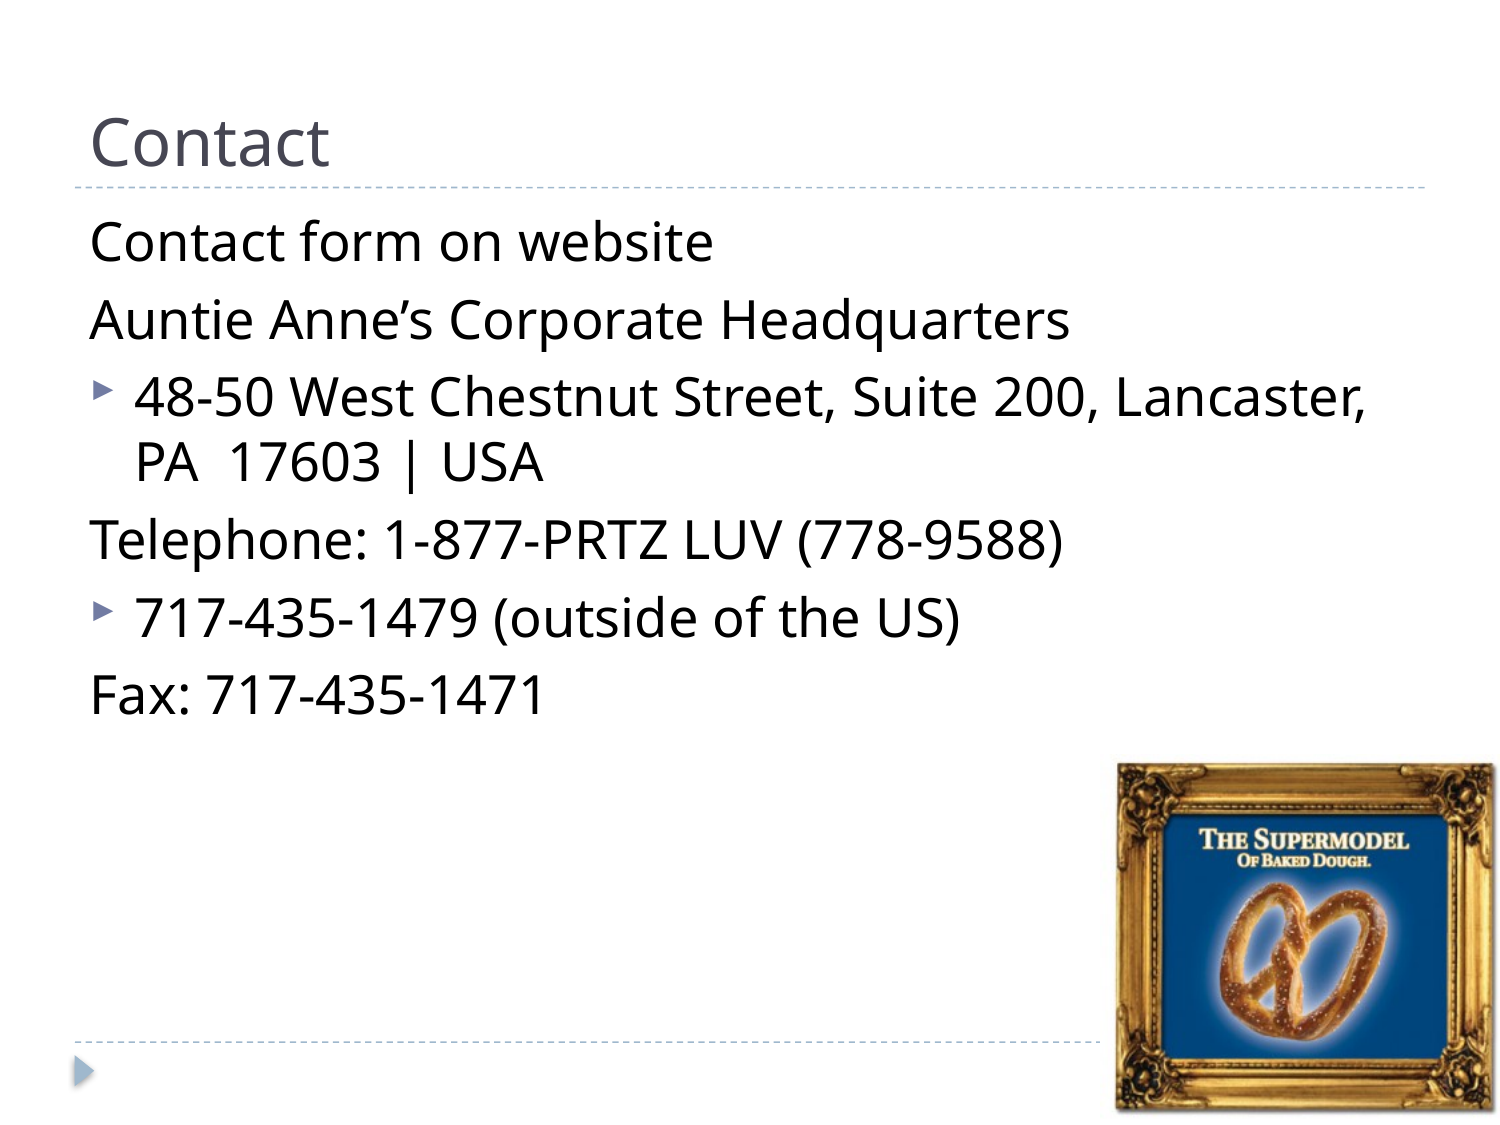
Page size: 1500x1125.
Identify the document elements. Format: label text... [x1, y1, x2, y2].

picture [1099, 754, 1500, 1119]
title Contact [75, 24, 1425, 188]
list Contact form on website Auntie Anne’s Corporate Headquarters 48-50 West Chestnut Street, Suite 200, Lancaster, PA 17603 | USA Telephone: 1-877-PRTZ LUV (778-9588) 717-435-1479 (outside of the US) Fax: 717-435-1471 [75, 200, 1425, 1010]
